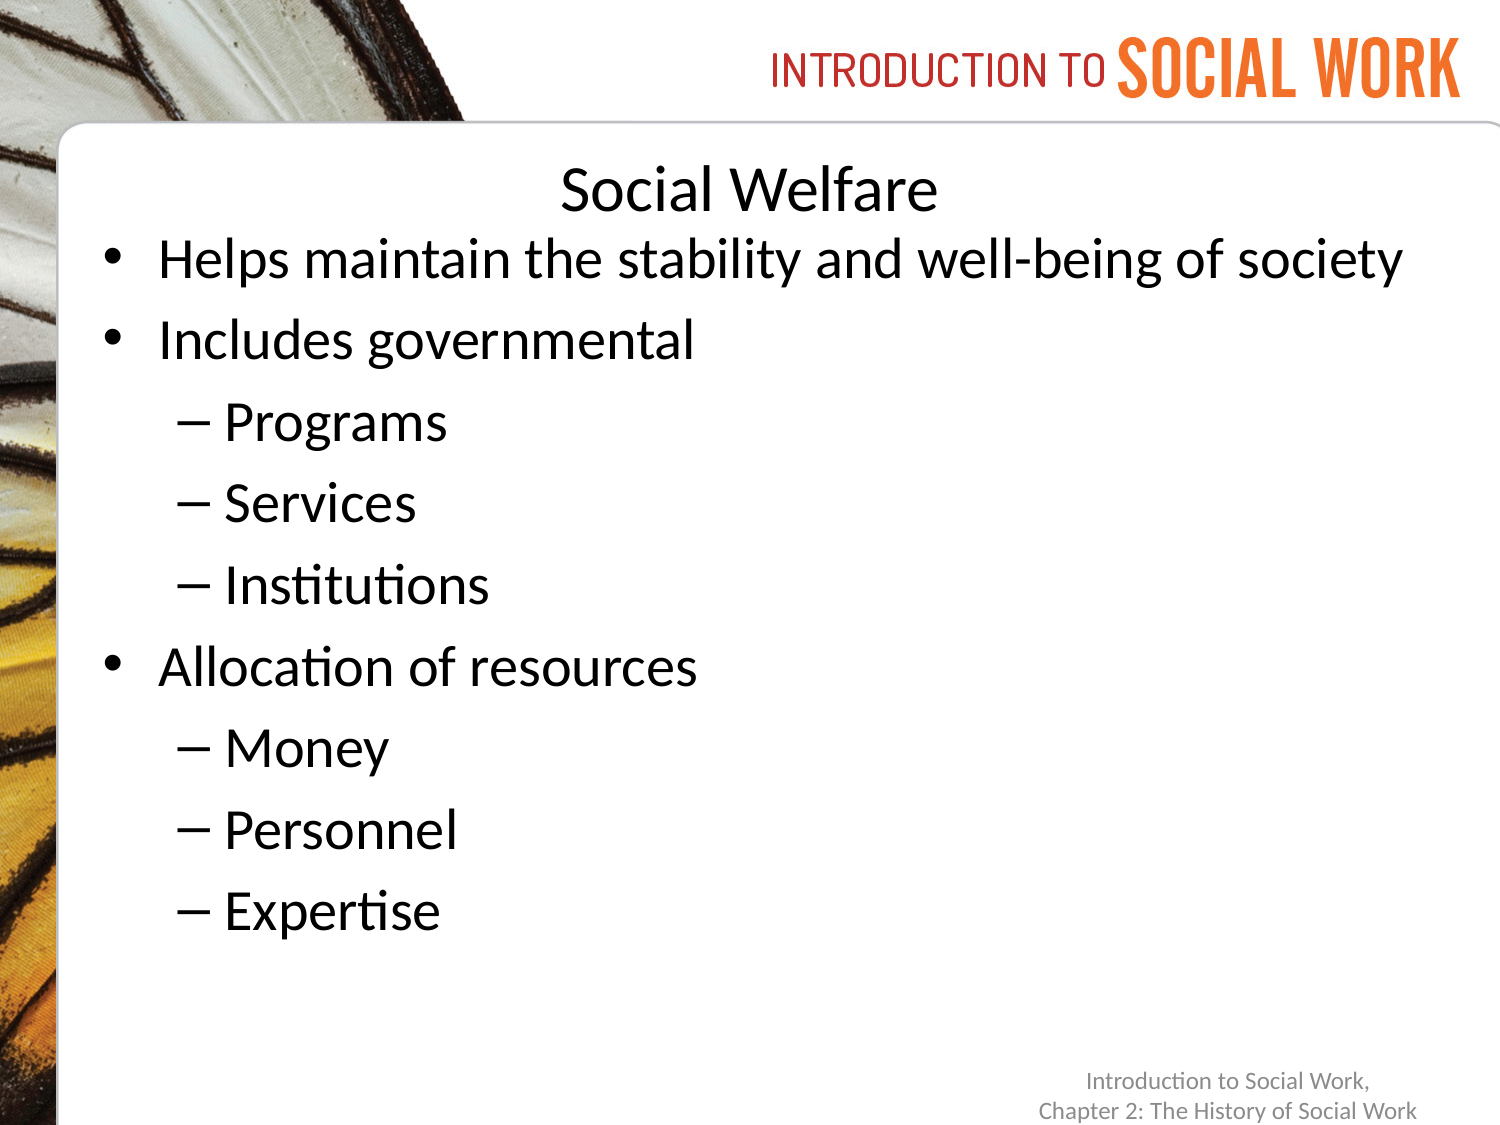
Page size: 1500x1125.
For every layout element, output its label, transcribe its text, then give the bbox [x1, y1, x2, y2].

footer Introduction to Social Work, Chapter 2: The History of Social Work [987, 1065, 1475, 1125]
list Helps maintain the stability and well-being of society Includes governmental Programs Services Institutions Allocation of resources Money Personnel Expertise [87, 212, 1463, 1025]
title Social Welfare [75, 137, 1425, 233]
picture [0, 0, 1500, 1125]
